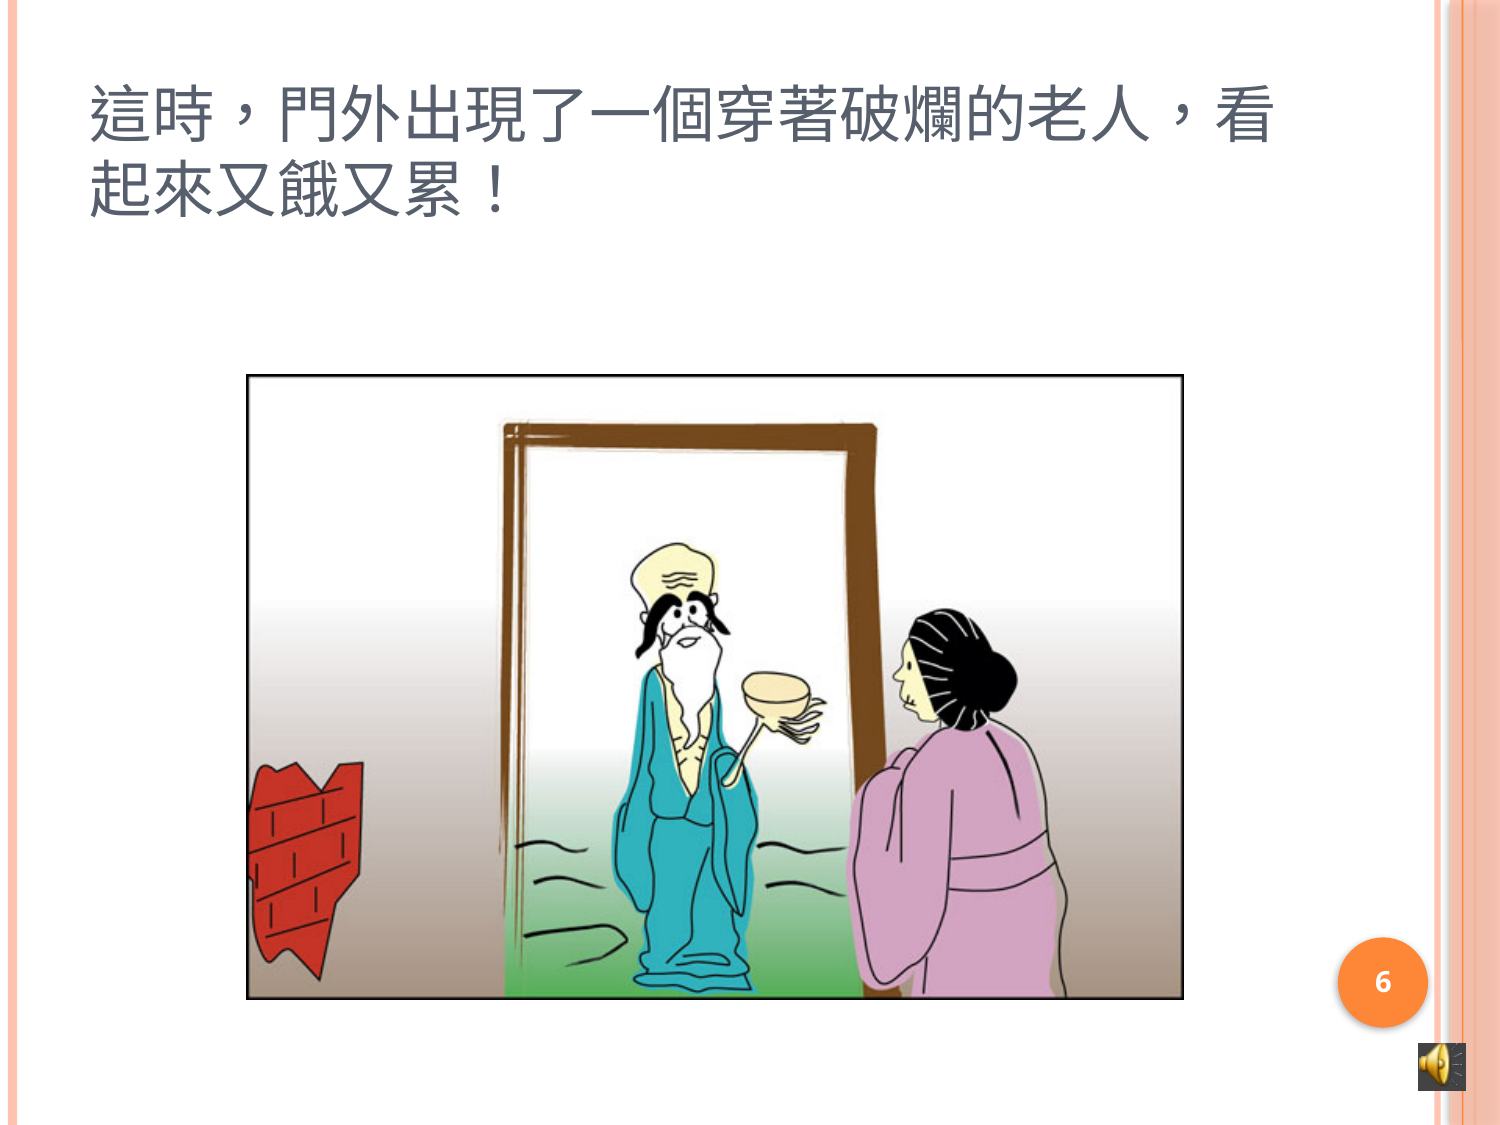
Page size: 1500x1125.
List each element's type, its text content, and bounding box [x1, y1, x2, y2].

title 這時，門外出現了一個穿著破爛的老人，看起來又餓又累！ [75, 45, 1300, 233]
picture [245, 374, 1185, 1001]
slide_number 6 [1333, 940, 1434, 1026]
picture [1416, 1041, 1468, 1093]
